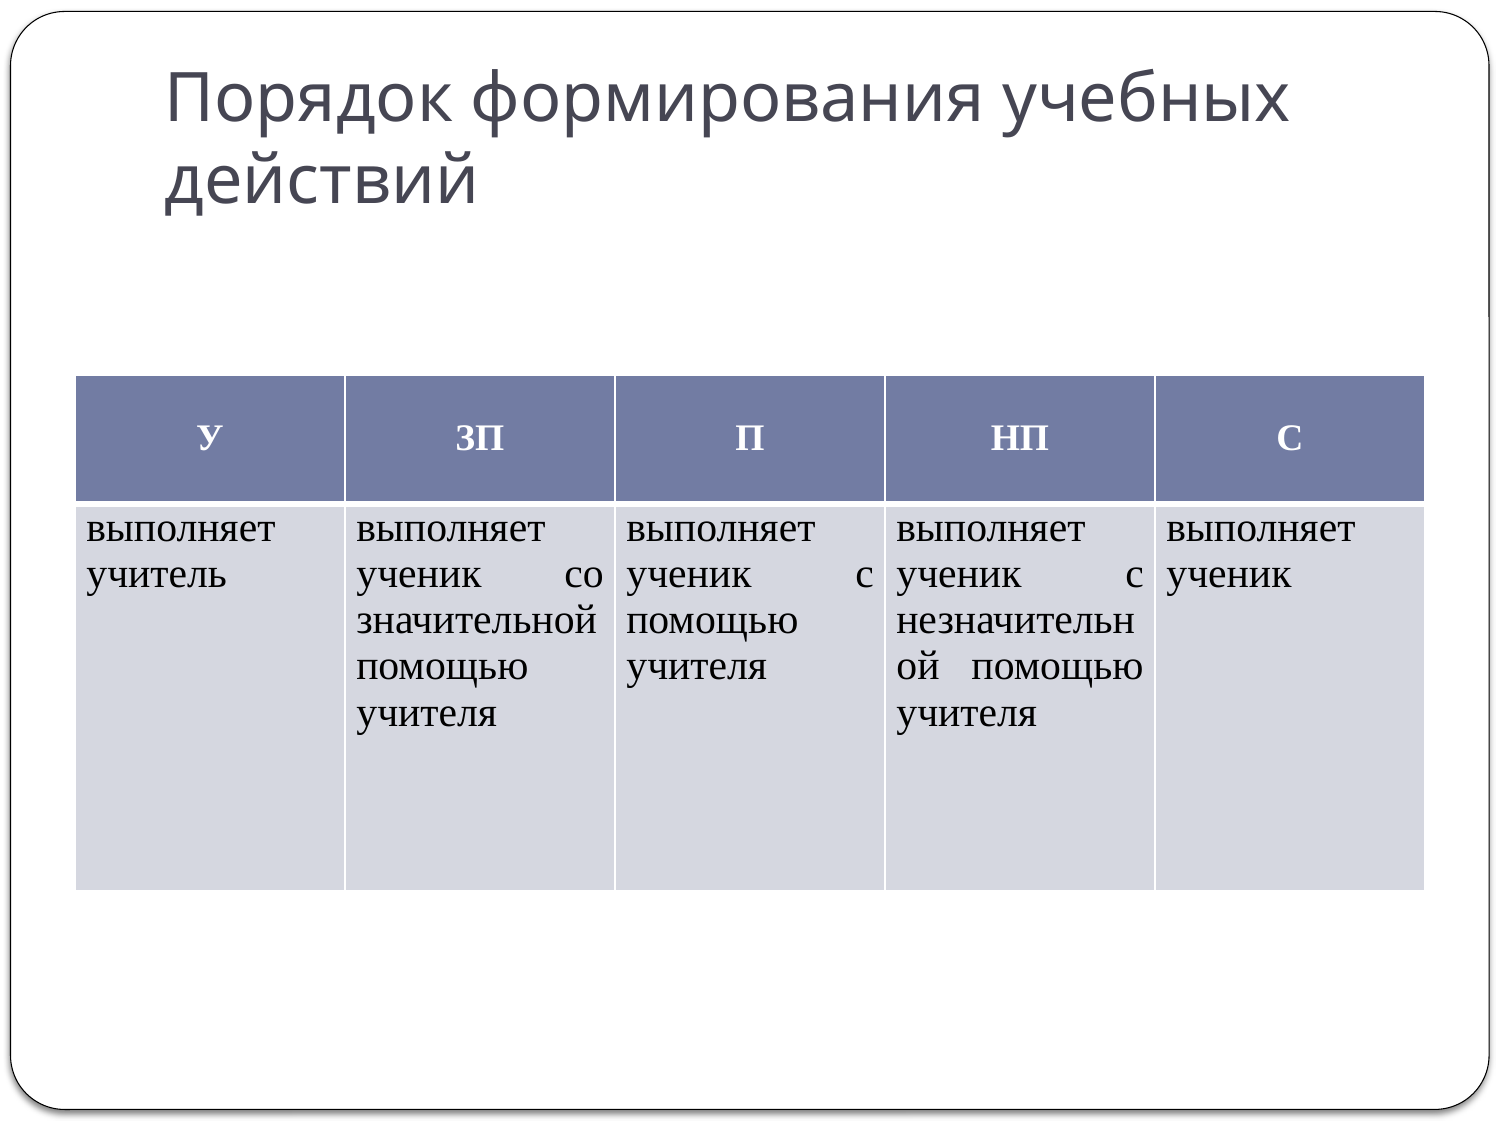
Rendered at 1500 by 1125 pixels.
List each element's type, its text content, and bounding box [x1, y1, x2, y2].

table_cell выполняет учитель [76, 507, 344, 890]
table_cell выполняет ученик с помощью учителя [616, 507, 884, 890]
table_header С [1156, 376, 1424, 501]
table_cell выполняет ученик со значительной помощью учителя [346, 507, 614, 890]
title Порядок формирования учебных действий [150, 45, 1425, 233]
table_cell выполняет ученик [1156, 507, 1424, 890]
table_header ЗП [346, 376, 614, 501]
table_header У [76, 376, 344, 501]
table_header НП [886, 376, 1154, 501]
table_header П [616, 376, 884, 501]
table_cell выполняет ученик с незначительной помощью учителя [886, 507, 1154, 890]
